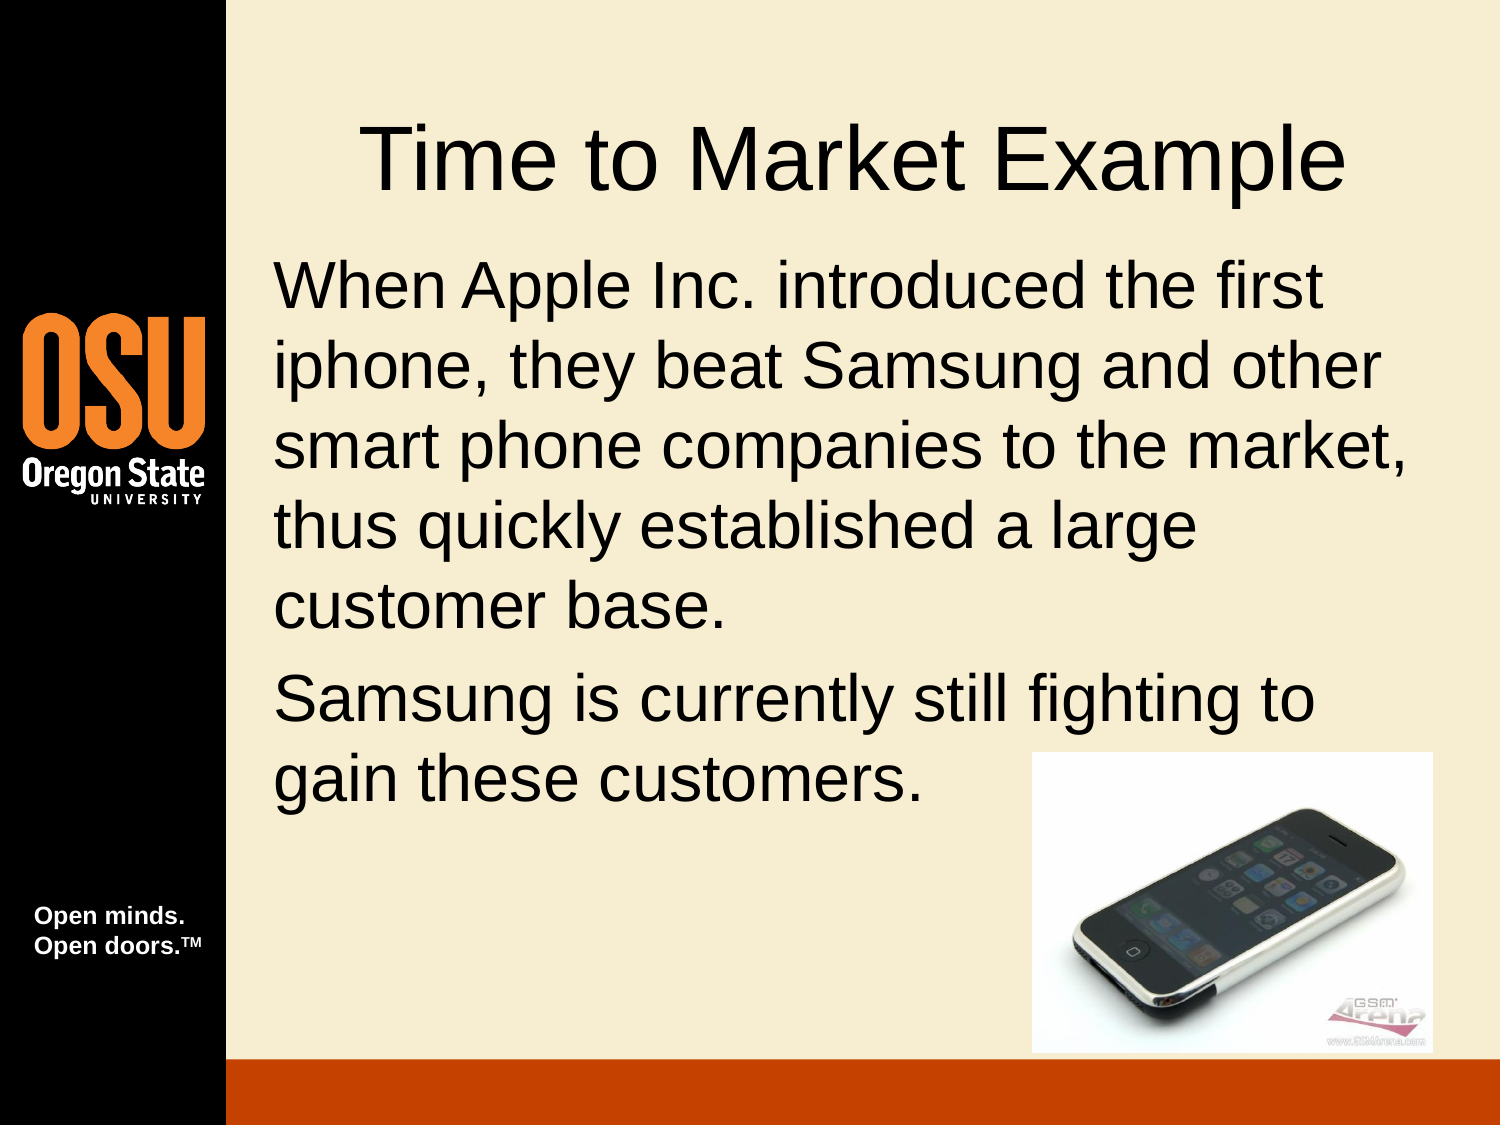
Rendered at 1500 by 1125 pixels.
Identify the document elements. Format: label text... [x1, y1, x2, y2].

picture [1032, 751, 1433, 1053]
title Time to Market Example [243, 60, 1465, 248]
list When Apple Inc. introduced the first iphone, they beat Samsung and other smart phone companies to the market, thus quickly established a large customer base. Samsung is currently still fighting to gain these customers. [258, 226, 1450, 958]
picture [7, 297, 219, 524]
